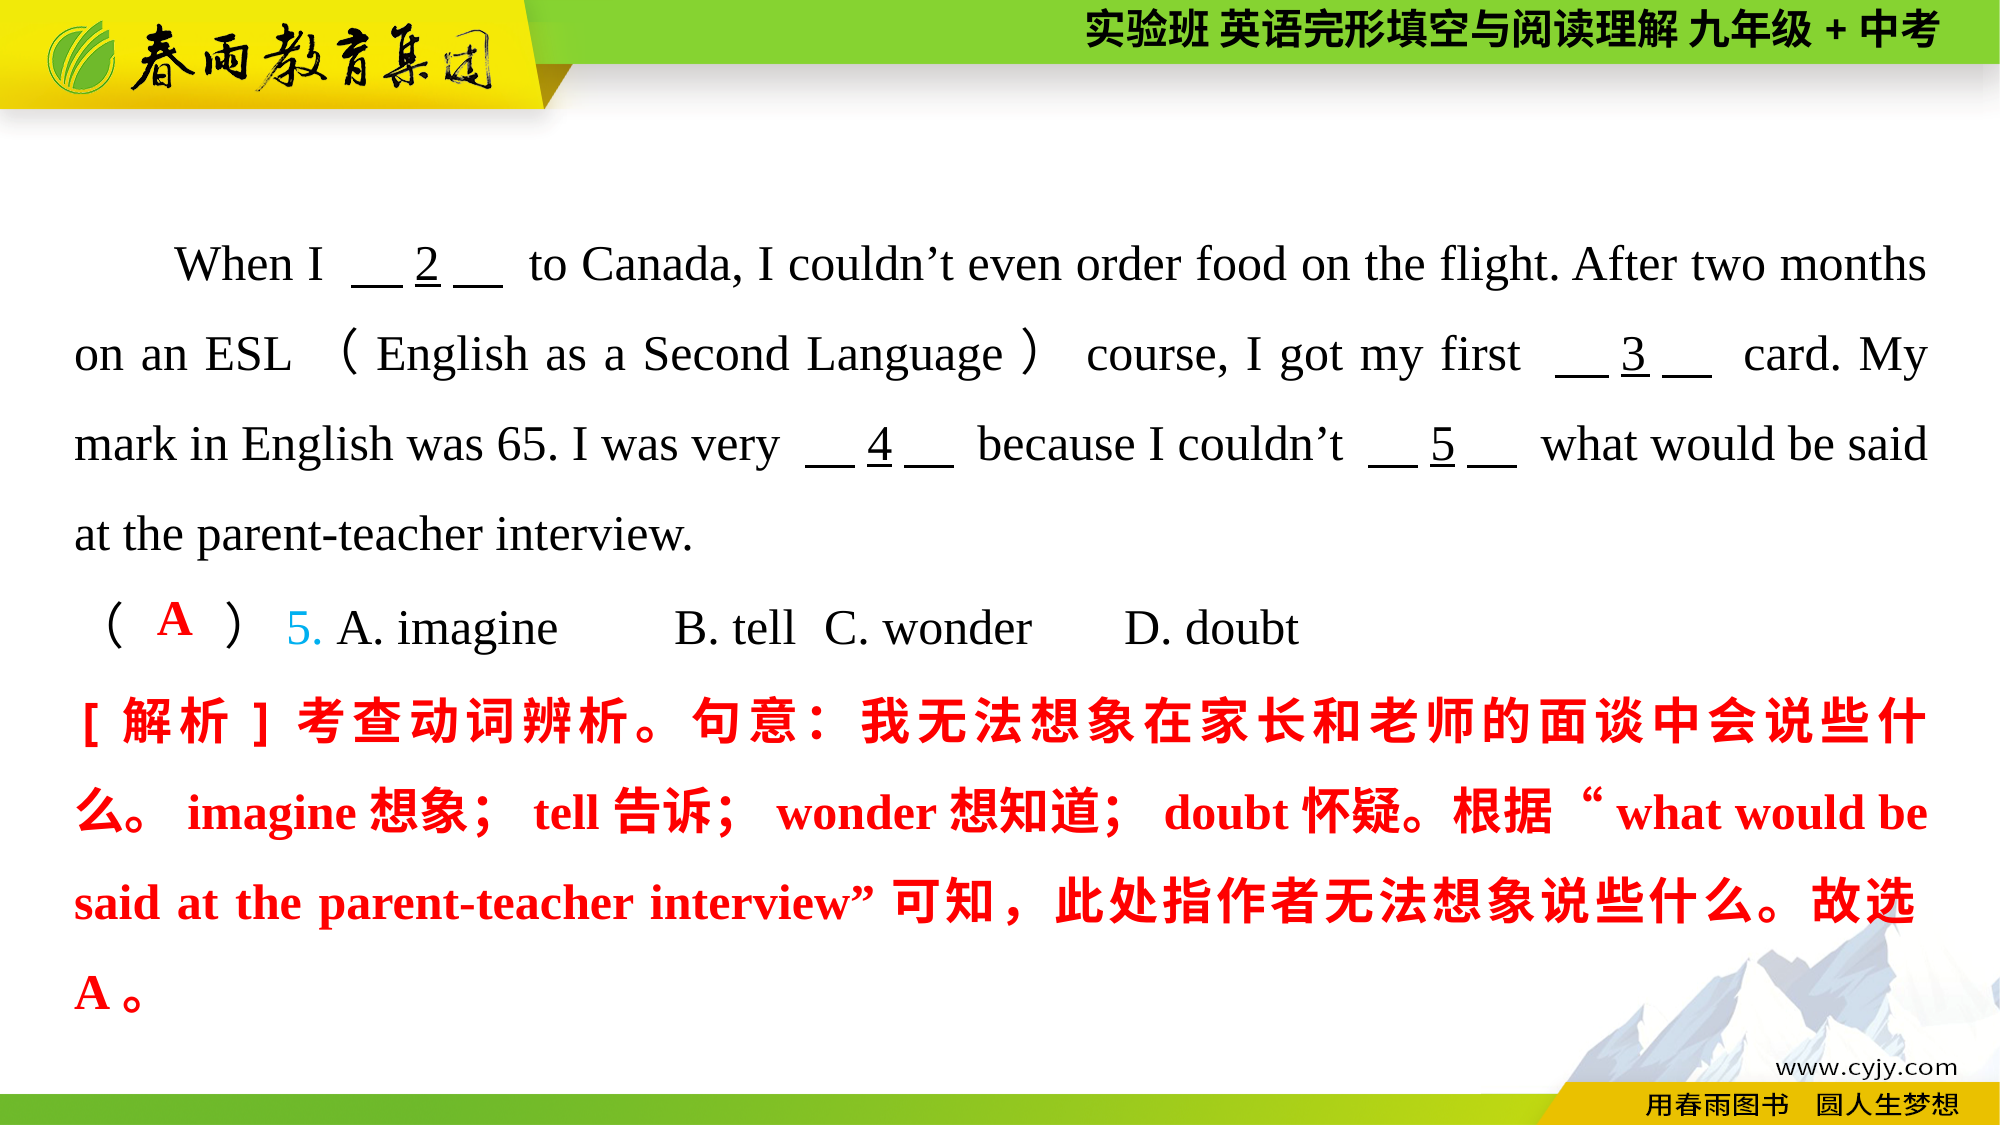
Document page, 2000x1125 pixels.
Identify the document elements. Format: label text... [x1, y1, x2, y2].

list When I 2 to Canada, I couldn’t even order food on the flight. After two months on an ESL（English as a Second Language）course, I got my first 3 card. My mark in English was 65. I was very 4 because I couldn’t 5 what would be said at the parent-teacher interview. [59, 193, 1944, 556]
text_box （ ）5. A. imagine B. tell C. wonder D. doubt [59, 556, 1944, 662]
picture [0, 0, 2000, 1125]
text_box A [141, 577, 208, 653]
text_box [解析]考查动词辨析。句意：我无法想象在家长和老师的面谈中会说些什么。imagine想象；tell告诉；wonder想知道；doubt怀疑。根据“what would be said at the parent-teacher interview”可知，此处指作者无法想象说些什么。故选A。 [59, 662, 1944, 1028]
